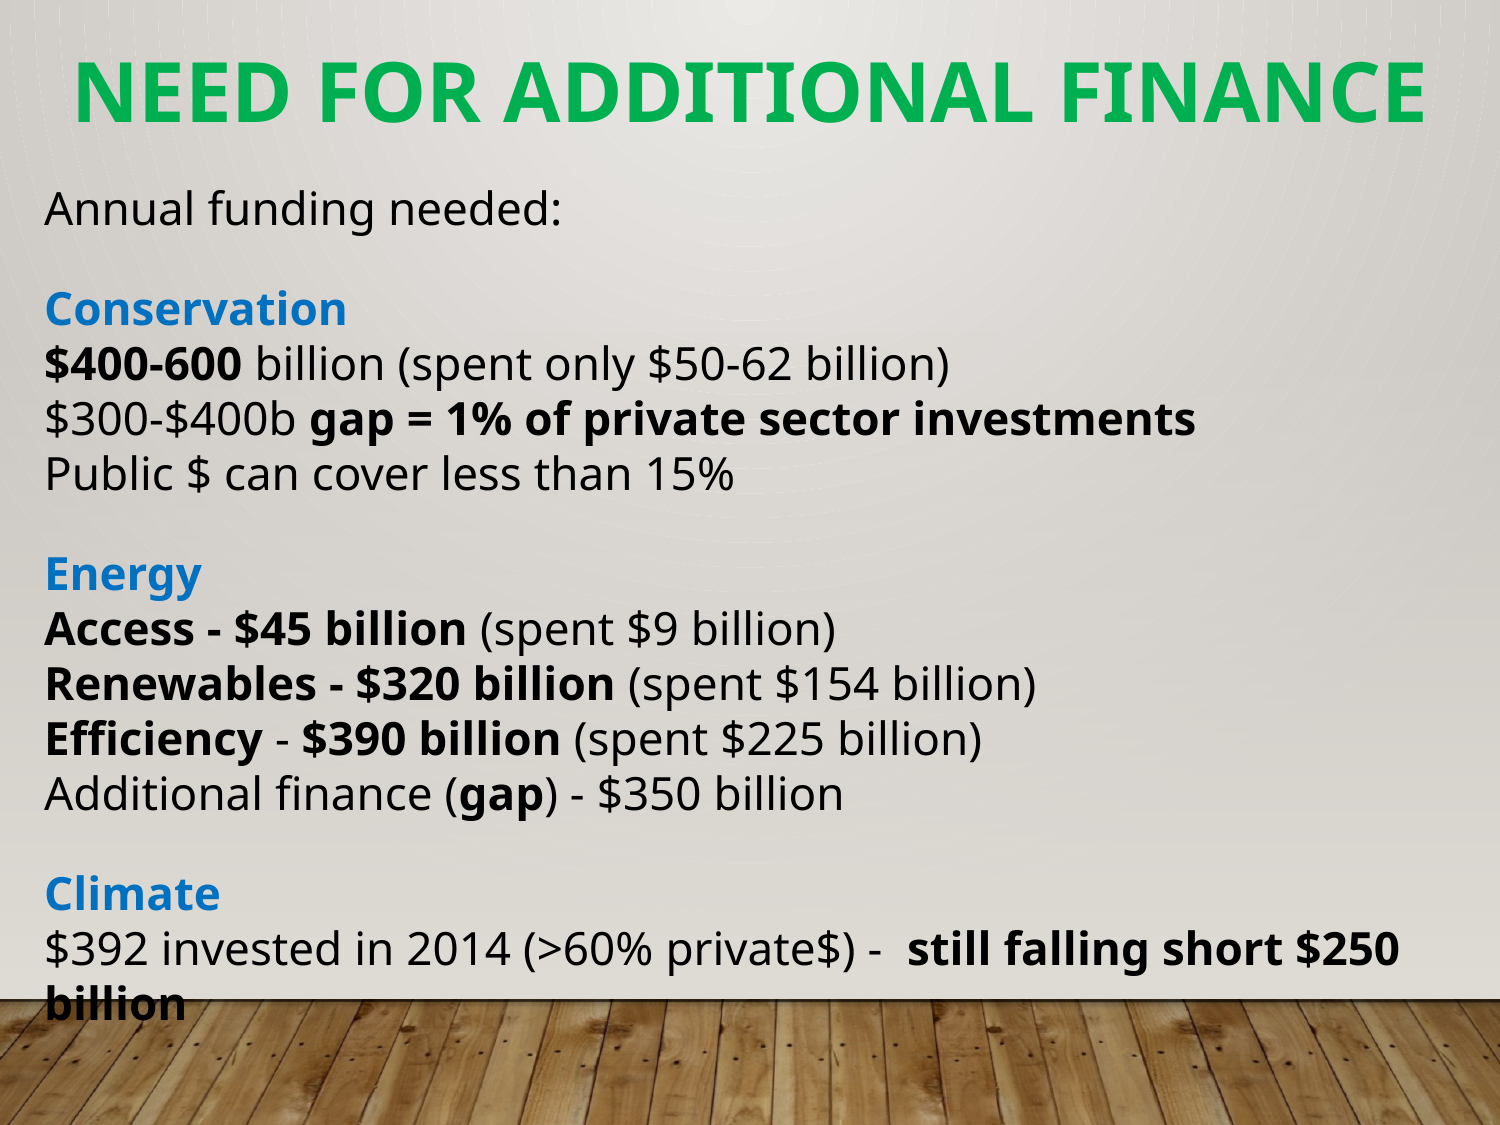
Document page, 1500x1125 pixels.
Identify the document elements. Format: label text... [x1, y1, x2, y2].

text_box Annual funding needed: Conservation $400-600 billion (spent only $50-62 billion) $300-$400b gap = 1% of private sector investments Public $ can cover less than 15% Energy Access - $45 billion (spent $9 billion) Renewables - $320 billion (spent $154 billion) Efficiency - $390 billion (spent $225 billion) Additional finance (gap) - $350 billion Climate $392 invested in 2014 (>60% private$) - still falling short $250 billion [29, 172, 1442, 1038]
text_box NEED FOR ADDITIONAL FINANCE [0, 0, 1500, 183]
picture [0, 999, 1500, 1125]
